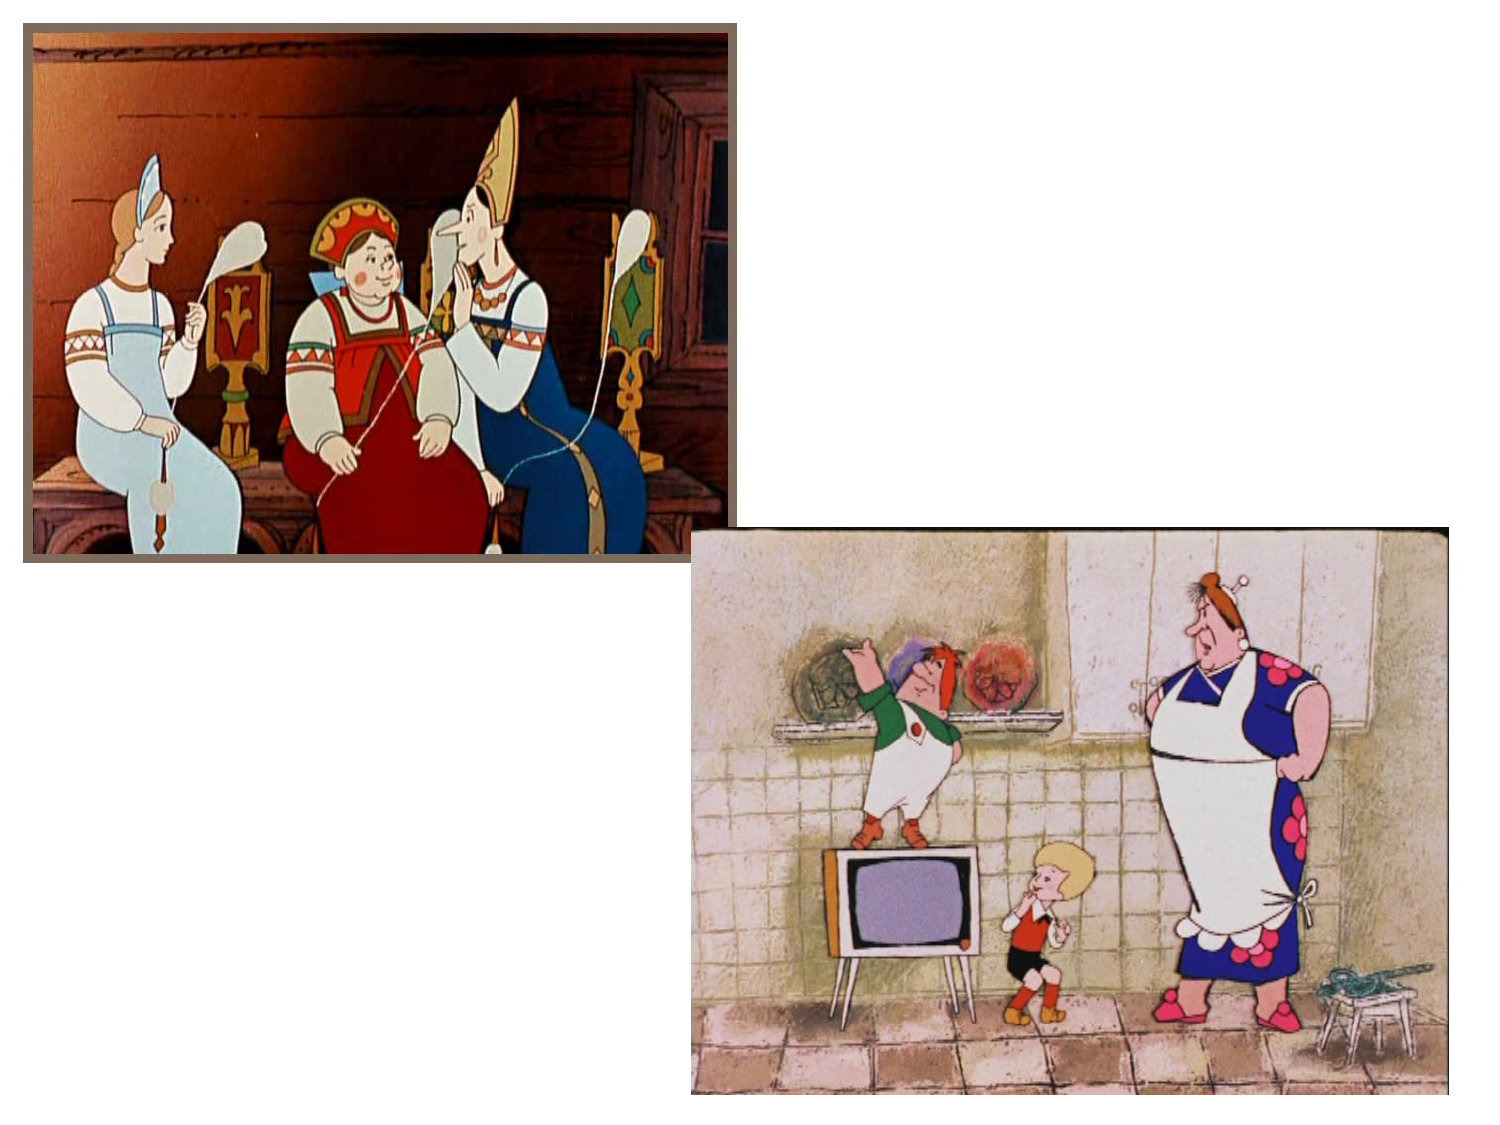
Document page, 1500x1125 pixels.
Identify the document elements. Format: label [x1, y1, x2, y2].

list [23, 23, 738, 563]
list [691, 527, 1449, 1096]
